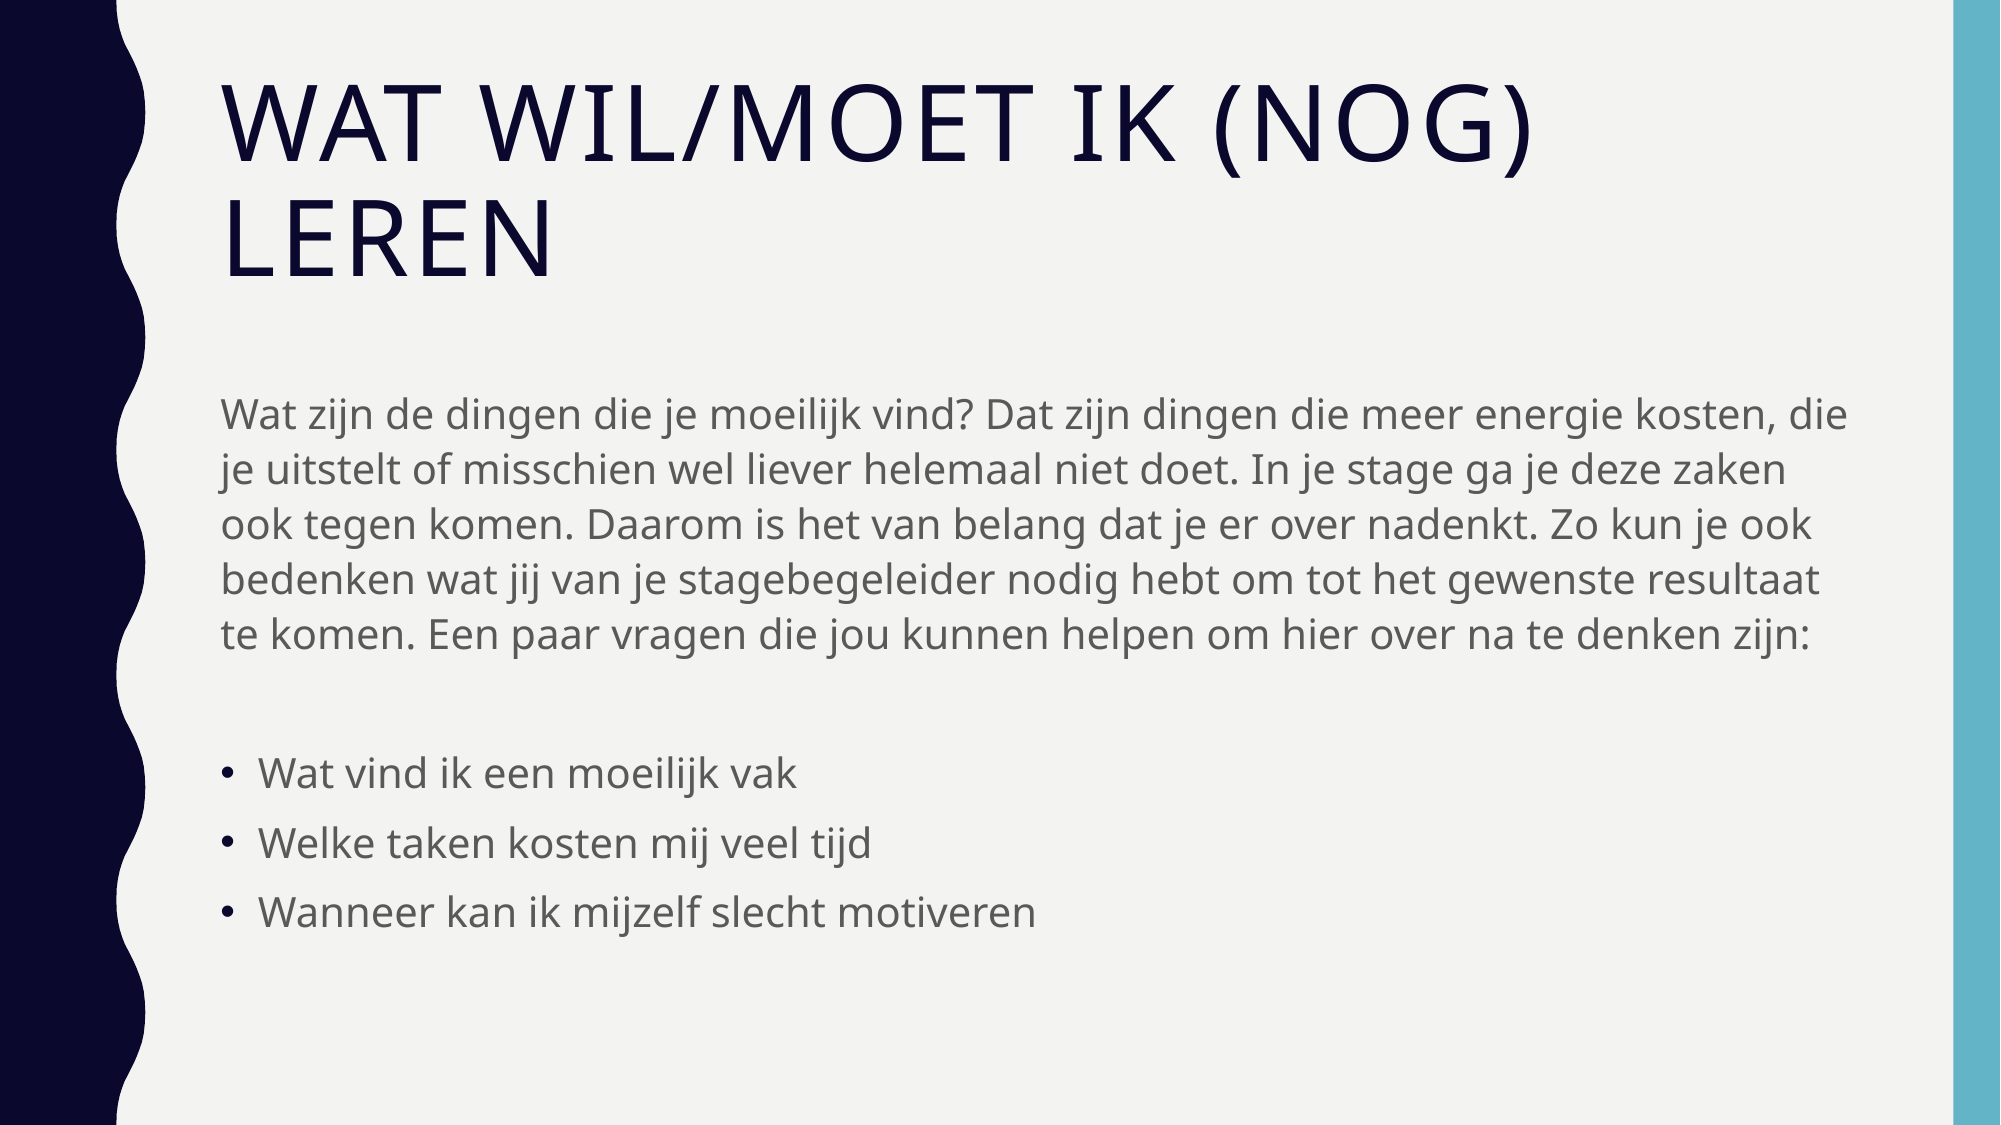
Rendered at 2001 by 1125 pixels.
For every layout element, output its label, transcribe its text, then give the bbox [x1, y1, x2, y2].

title Wat wil/moet ik (nog) leren [205, 62, 1875, 308]
list Wat zijn de dingen die je moeilijk vind? Dat zijn dingen die meer energie kosten, die je uitstelt of misschien wel liever helemaal niet doet. In je stage ga je deze zaken ook tegen komen. Daarom is het van belang dat je er over nadenkt. Zo kun je ook bedenken wat jij van je stagebegeleider nodig hebt om tot het gewenste resultaat te komen. Een paar vragen die jou kunnen helpen om hier over na te denken zijn: Wat vind ik een moeilijk vak Welke taken kosten mij veel tijd Wanneer kan ik mijzelf slecht motiveren [205, 375, 1875, 965]
